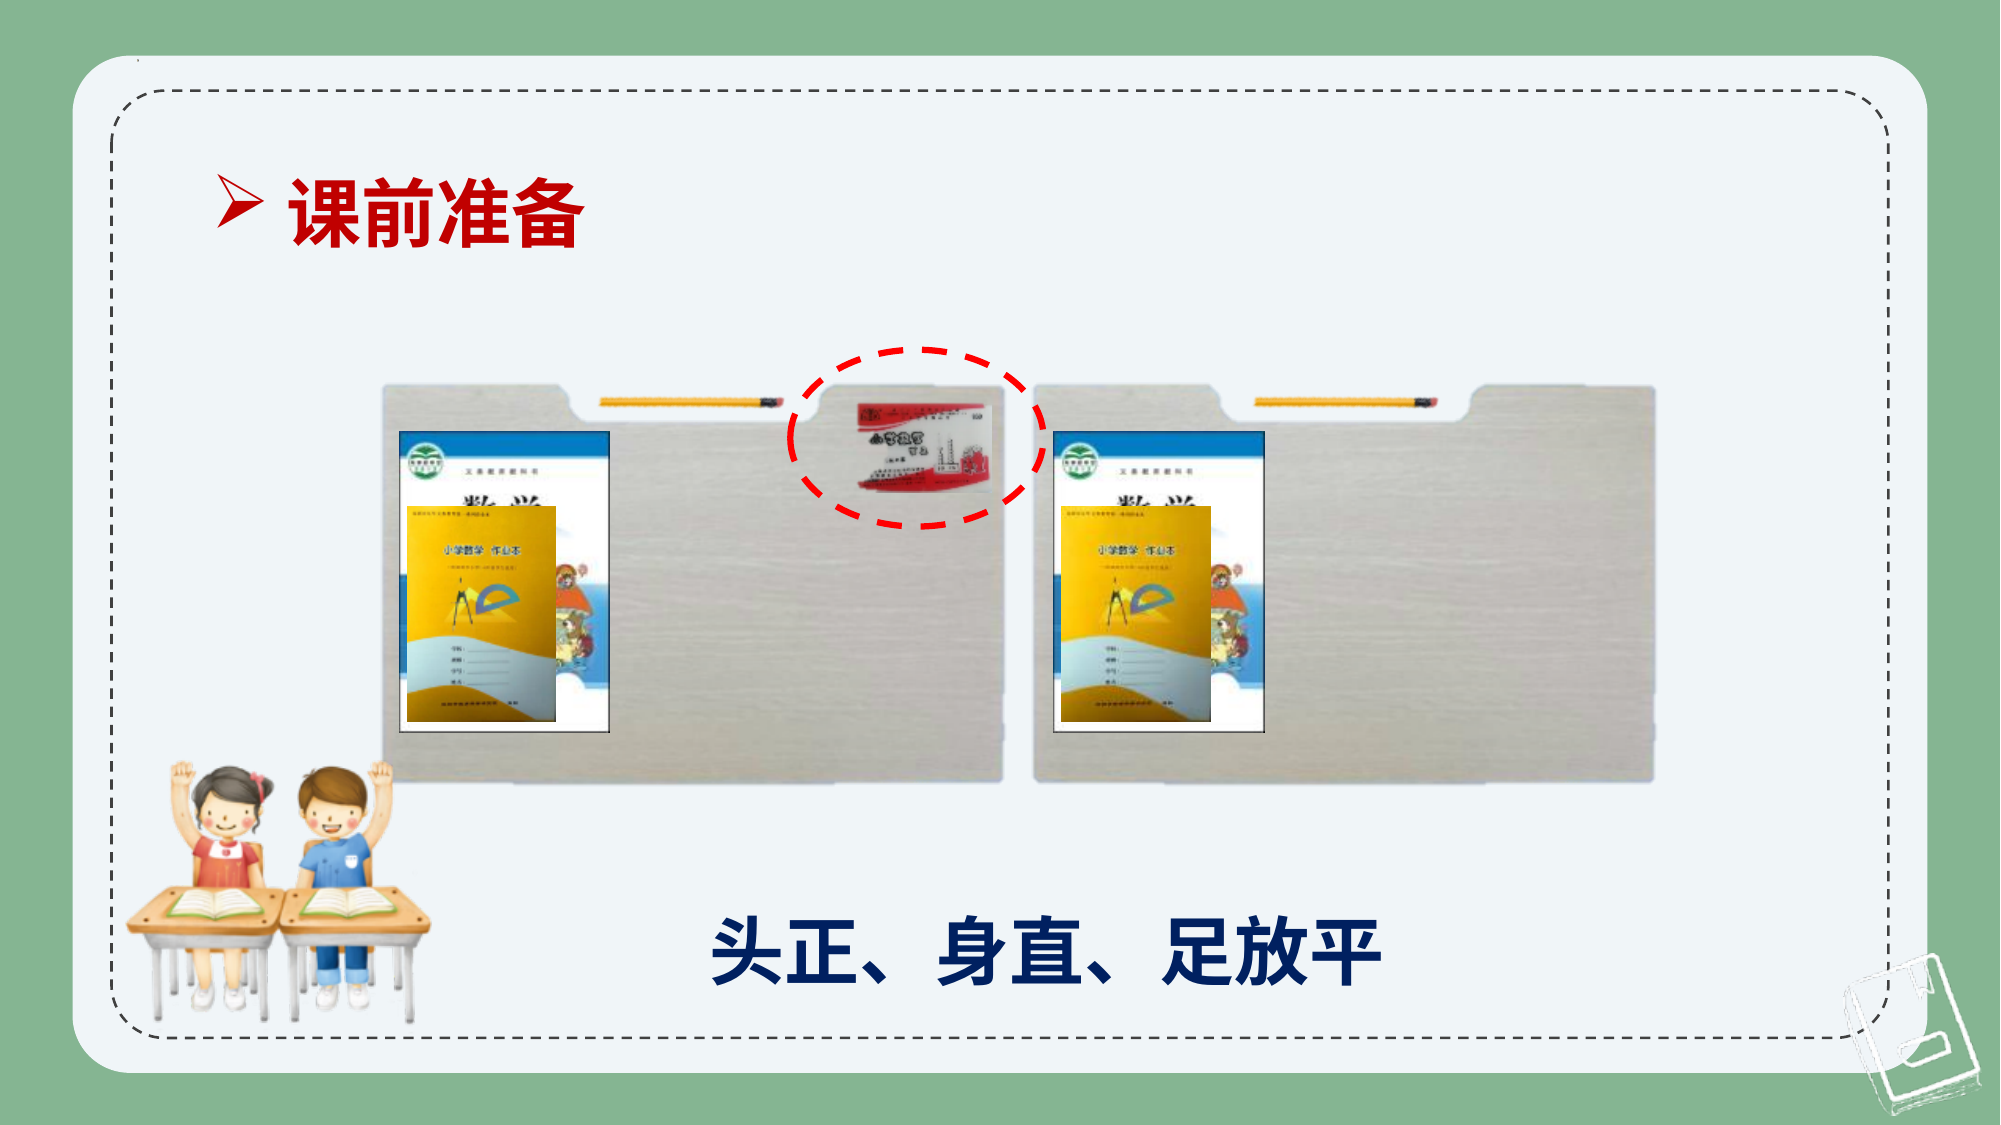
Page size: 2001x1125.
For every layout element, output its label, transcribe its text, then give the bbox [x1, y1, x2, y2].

text_box 头正、身直、足放平 [694, 897, 1400, 1003]
text_box 课前准备 [196, 158, 602, 264]
text_box [838, 349, 996, 369]
picture [90, 275, 1673, 1034]
picture [1843, 953, 1982, 1116]
